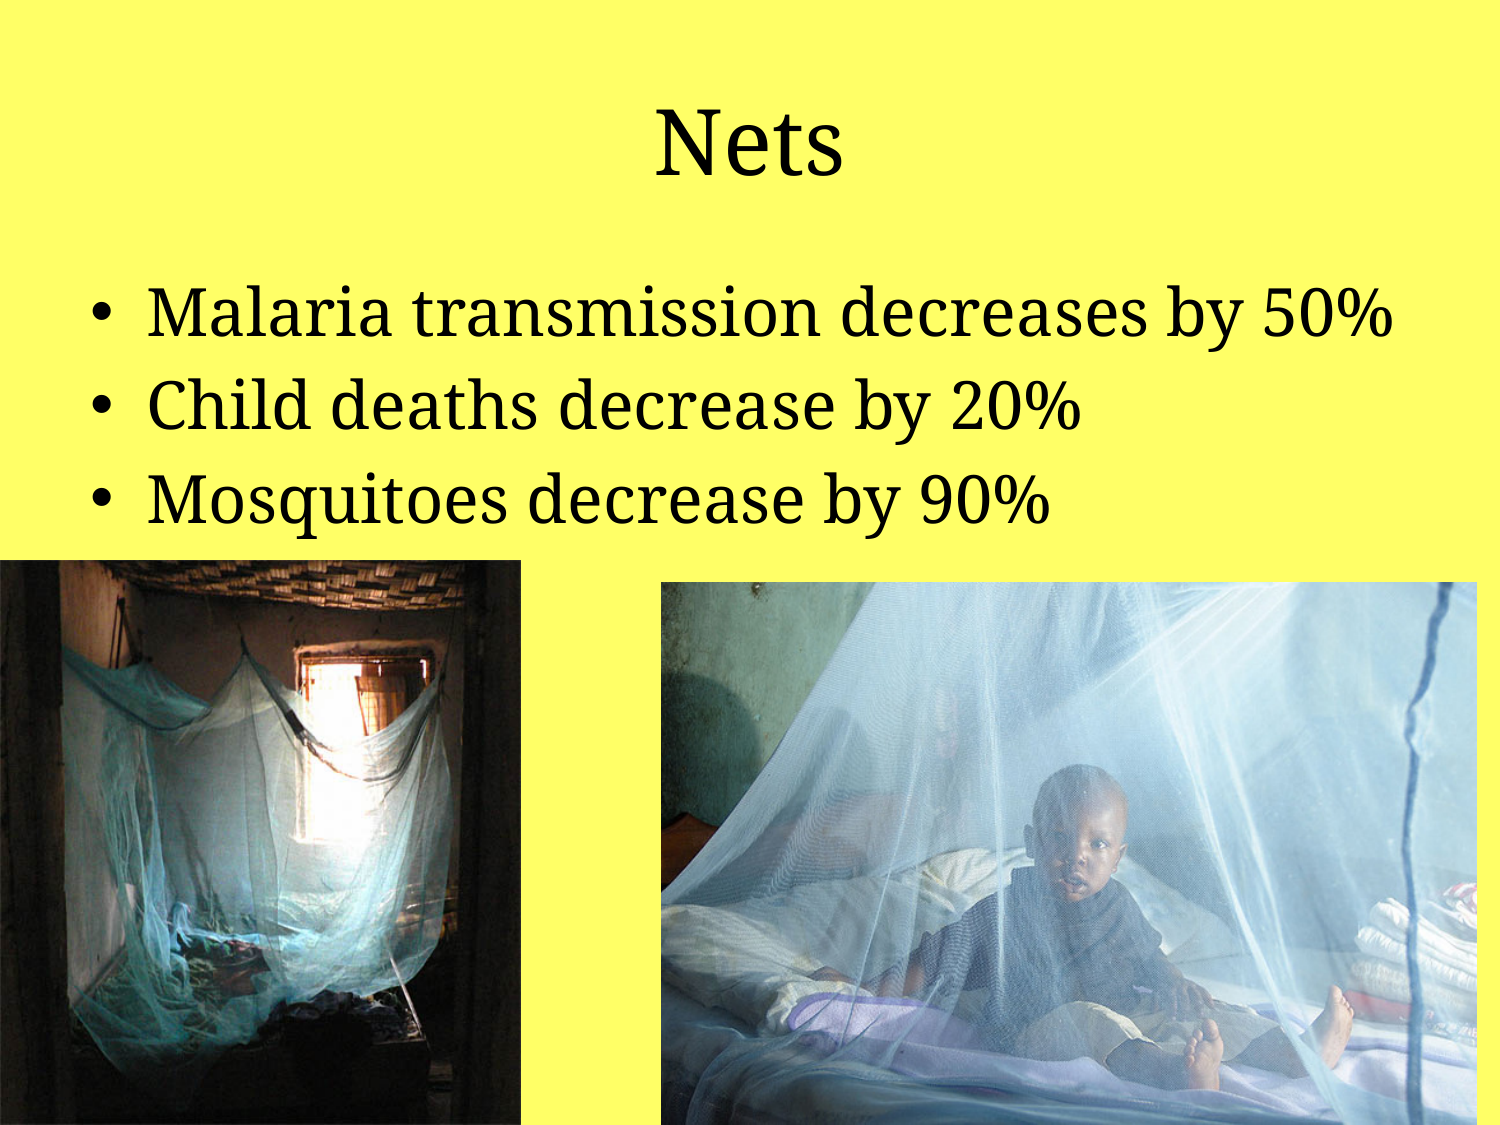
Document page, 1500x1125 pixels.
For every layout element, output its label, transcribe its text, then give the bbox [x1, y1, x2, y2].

list Malaria transmission decreases by 50% Child deaths decrease by 20% Mosquitoes decrease by 90% [75, 262, 1425, 1005]
picture [661, 582, 1477, 1125]
picture [0, 559, 522, 1125]
title Nets [75, 45, 1425, 233]
